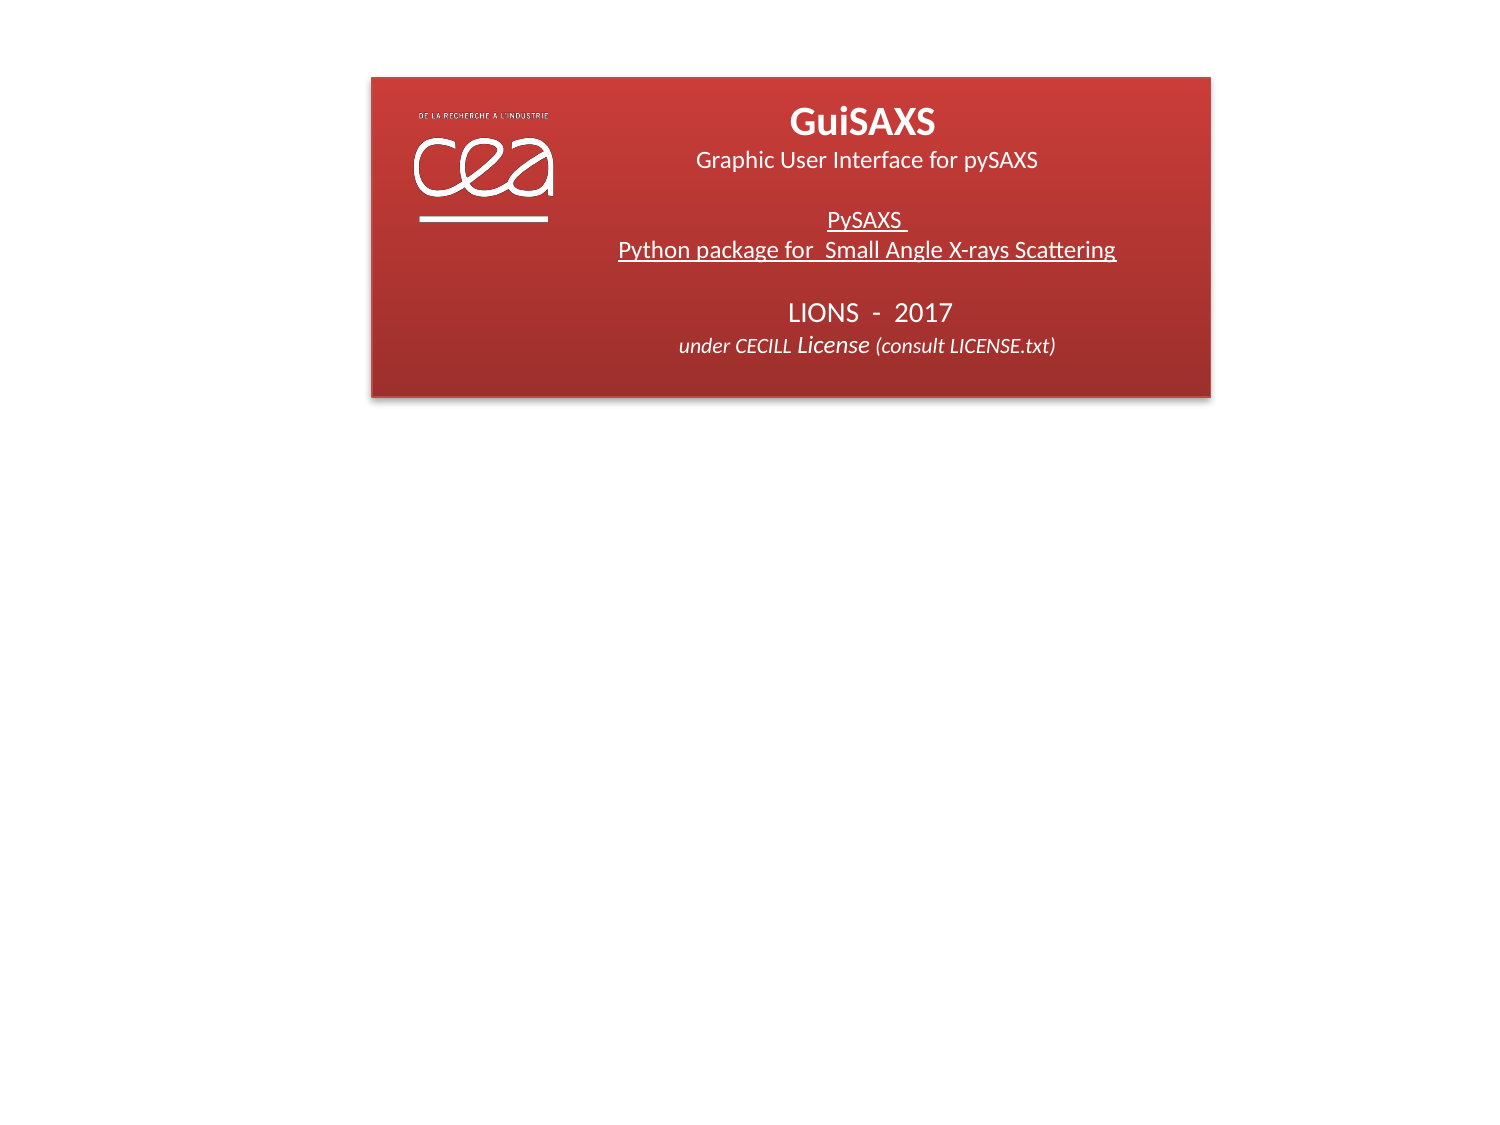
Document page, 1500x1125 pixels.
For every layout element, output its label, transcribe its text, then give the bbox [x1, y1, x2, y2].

text_box GuiSAXS Graphic User Interface for pySAXS PySAXS Python package for Small Angle X-rays Scattering LIONS - 2017 under CECILL License (consult LICENSE.txt) [483, 86, 1252, 394]
picture [371, 66, 596, 269]
text_box [599, 77, 1211, 86]
text_box [371, 276, 1211, 398]
